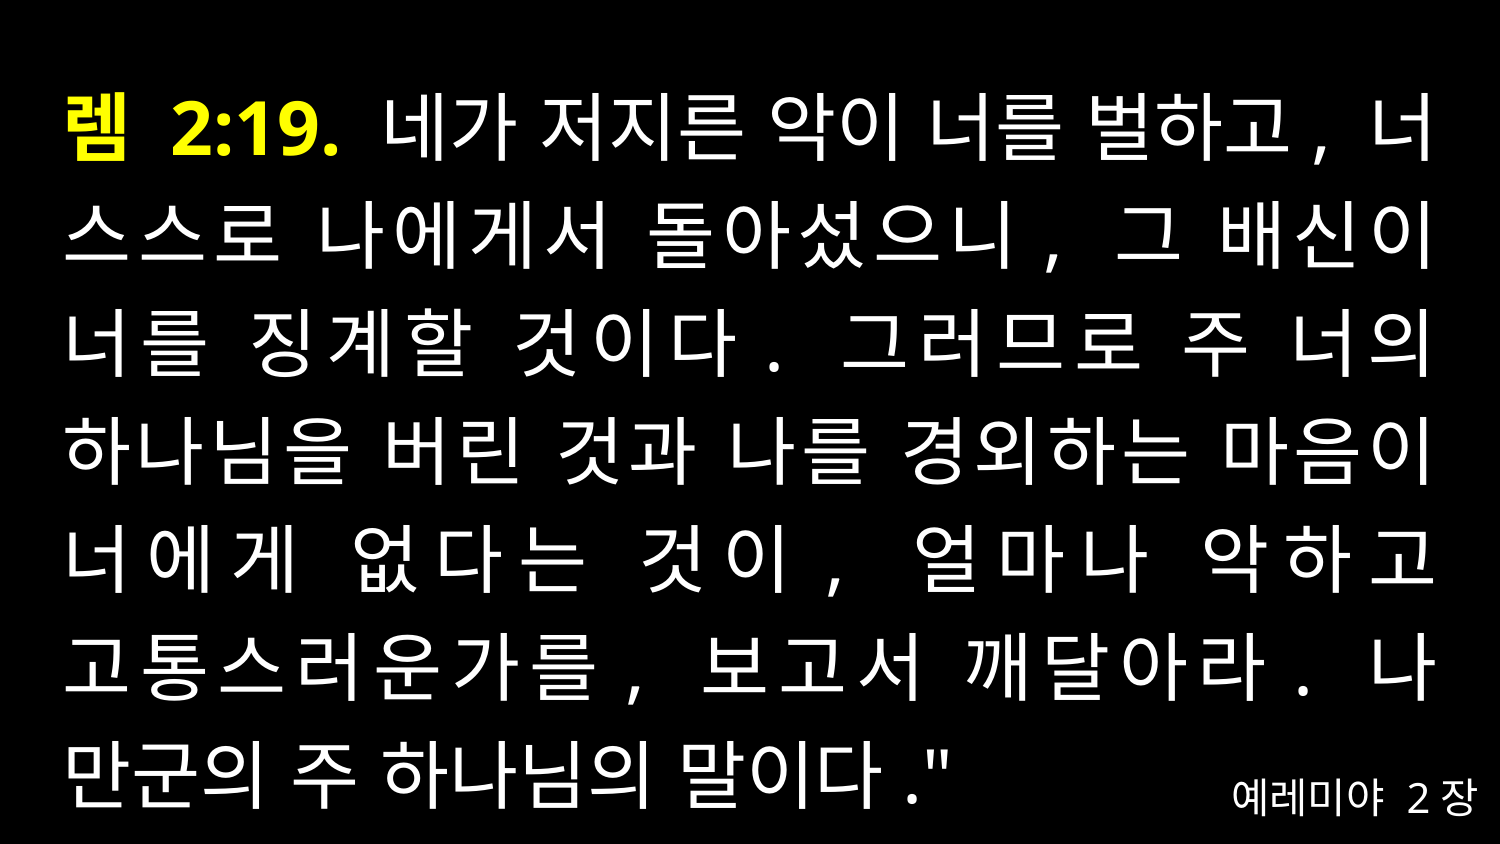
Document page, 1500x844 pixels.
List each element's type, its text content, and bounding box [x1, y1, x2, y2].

title 렘 2:19. 네가 저지른 악이 너를 벌하고, 너 스스로 나에게서 돌아섰으니, 그 배신이 너를 징계할 것이다. 그러므로 주 너의 하나님을 버린 것과 나를 경외하는 마음이 너에게 없다는 것이, 얼마나 악하고 고통스러운가를, 보고서 깨달아라. 나 만군의 주 하나님의 말이다." [0, 0, 1500, 844]
subtitle 예레미야 2장 [916, 770, 1500, 844]
